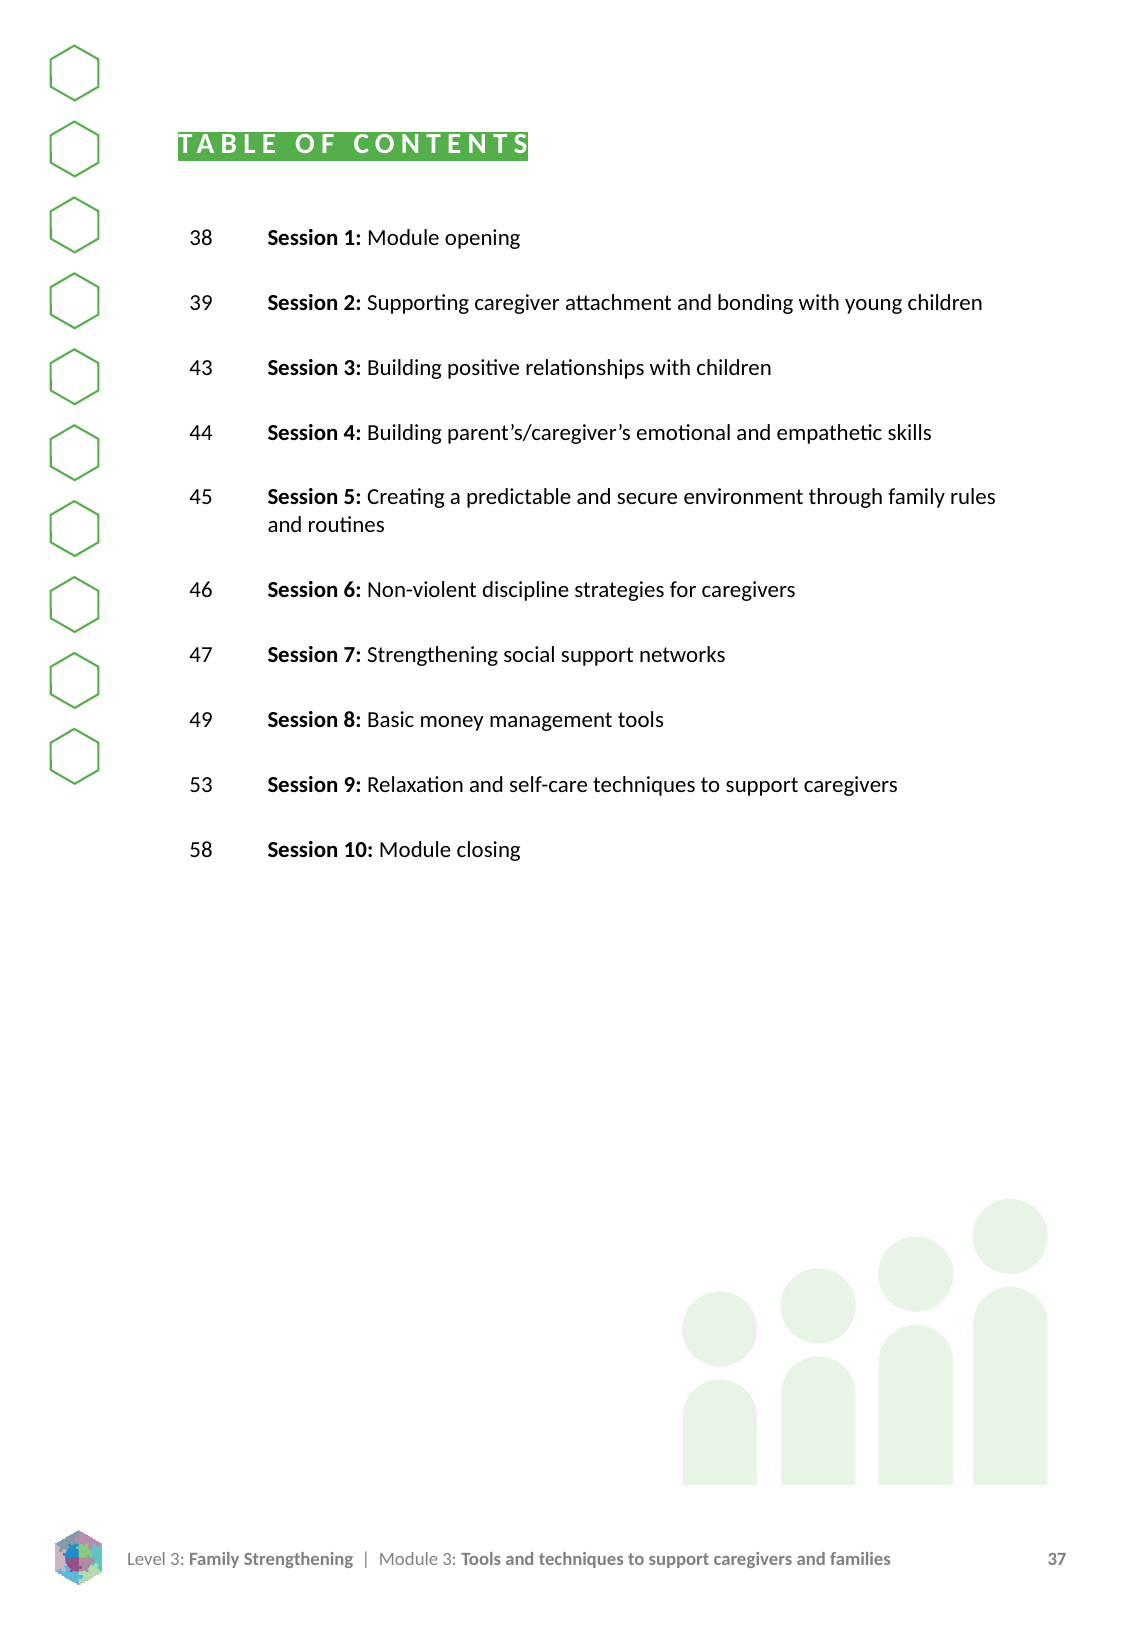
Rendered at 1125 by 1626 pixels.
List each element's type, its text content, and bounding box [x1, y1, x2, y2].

text_box [49, 424, 100, 482]
text_box [49, 575, 100, 634]
picture [55, 1530, 102, 1585]
text_box [49, 196, 100, 254]
text_box TABLE OF CONTENTS [163, 116, 788, 167]
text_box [681, 1198, 1048, 1485]
text_box [49, 44, 100, 102]
text_box [49, 348, 100, 406]
text_box [49, 651, 100, 710]
text_box [49, 120, 100, 178]
text_box [49, 272, 100, 330]
text_box [49, 727, 100, 785]
text_box [49, 499, 100, 558]
text_box Session 1: Module opening Session 2: Supporting caregiver attachment and bonding with young children Session 3: Building positive relationships with children Session 4: Building parent’s/caregiver’s emotional and empathetic skills Session 5: Creating a predictable and secure environment through family rules and routines Session 6: Non-violent discipline strategies for caregivers Session 7: Strengthening social support networks Session 8: Basic money management tools Session 9: Relaxation and self-care techniques to support caregivers Session 10: Module closing [258, 214, 1021, 870]
text_box 38 39 43 44 45 46 47 49 53 58 [174, 214, 258, 870]
